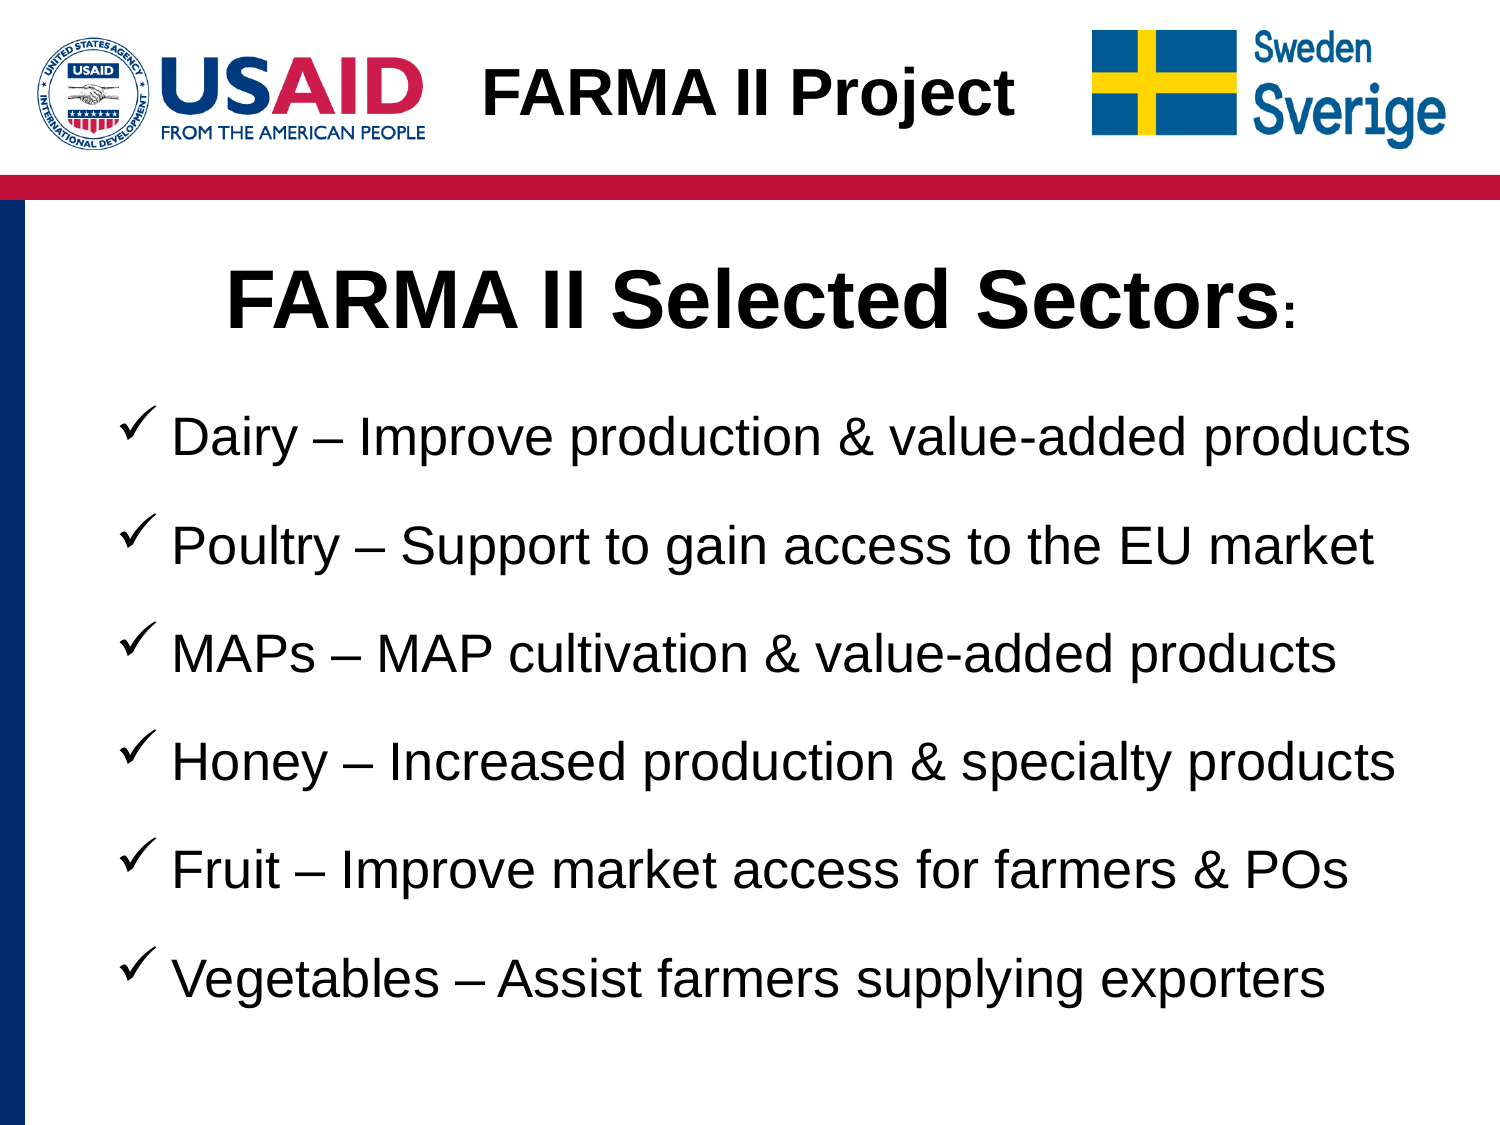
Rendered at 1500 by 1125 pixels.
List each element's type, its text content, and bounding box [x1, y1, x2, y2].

text_box FARMA II Project [466, 41, 1034, 136]
picture [1092, 30, 1446, 150]
title FARMA II Selected Sectors: [64, 237, 1459, 338]
list Dairy – Improve production & value-added products Poultry – Support to gain access to the EU market MAPs – MAP cultivation & value-added products Honey – Increased production & specialty products Fruit – Improve market access for farmers & POs Vegetables – Assist farmers supplying exporters [100, 361, 1446, 1035]
picture [37, 37, 435, 150]
